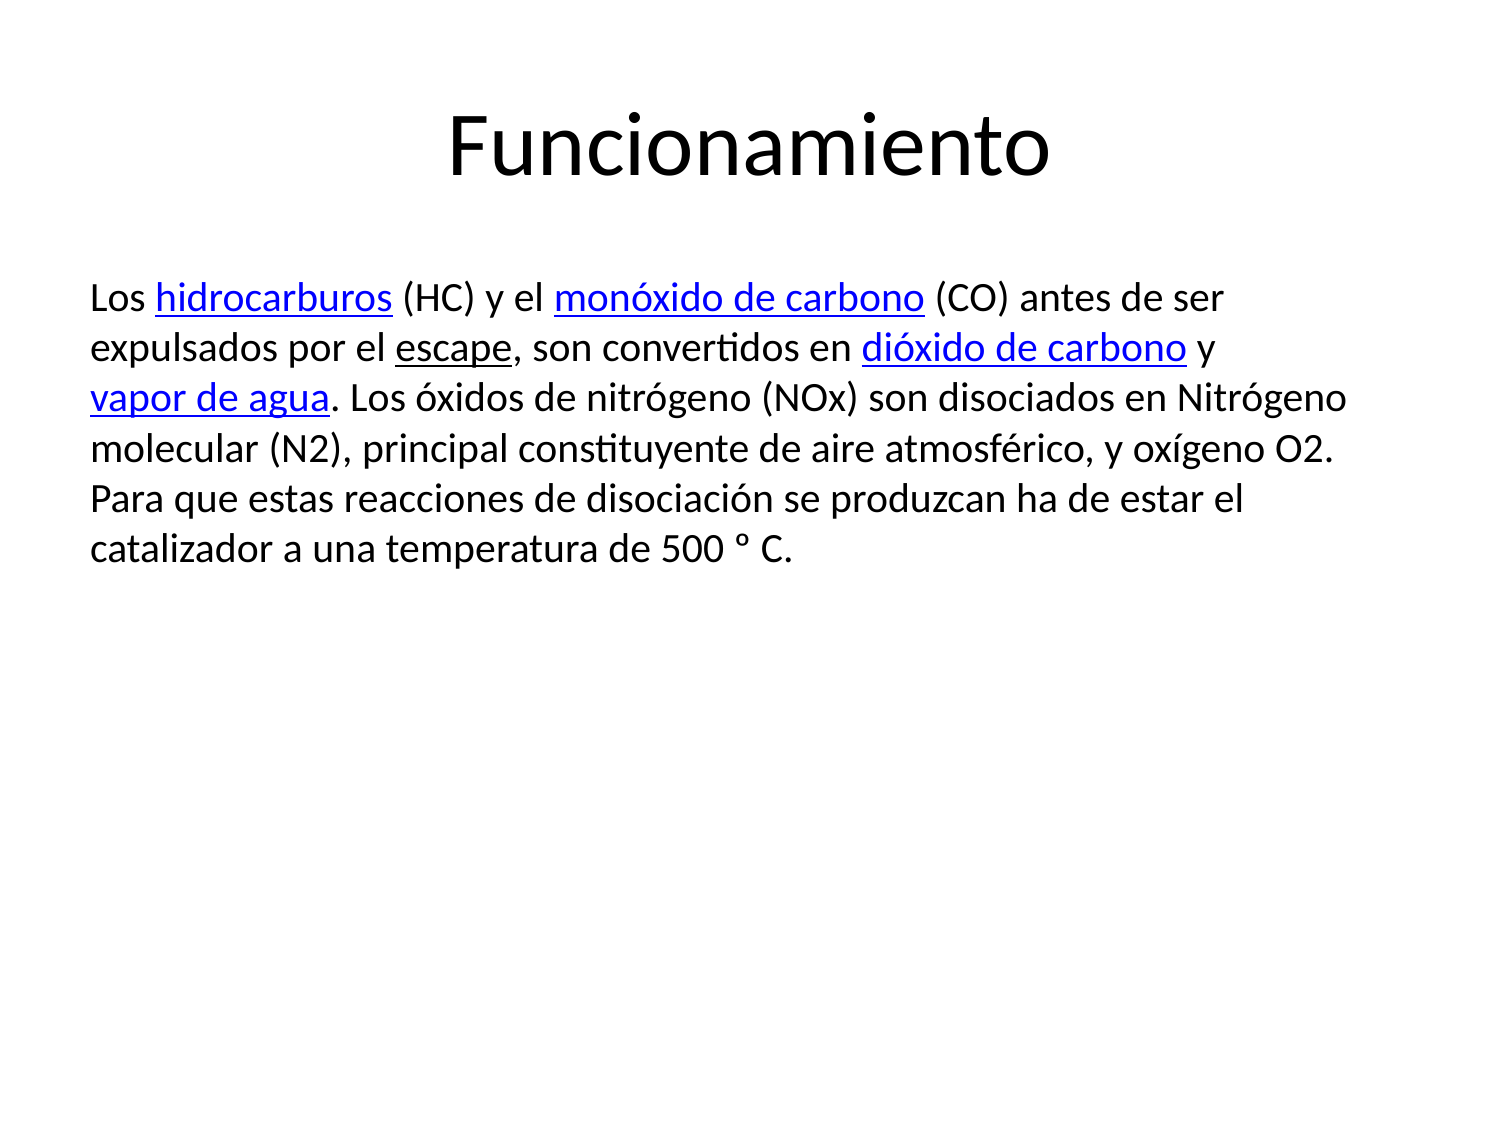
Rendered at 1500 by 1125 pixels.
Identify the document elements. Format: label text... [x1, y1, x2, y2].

list Los hidrocarburos (HC) y el monóxido de carbono (CO) antes de ser expulsados por el escape, son convertidos en dióxido de carbono y vapor de agua. Los óxidos de nitrógeno (NOx) son disociados en Nitrógeno molecular (N2), principal constituyente de aire atmosférico, y oxígeno O2. Para que estas reacciones de disociación se produzcan ha de estar el catalizador a una temperatura de 500 º C. [75, 262, 1425, 1005]
title Funcionamiento [75, 45, 1425, 233]
